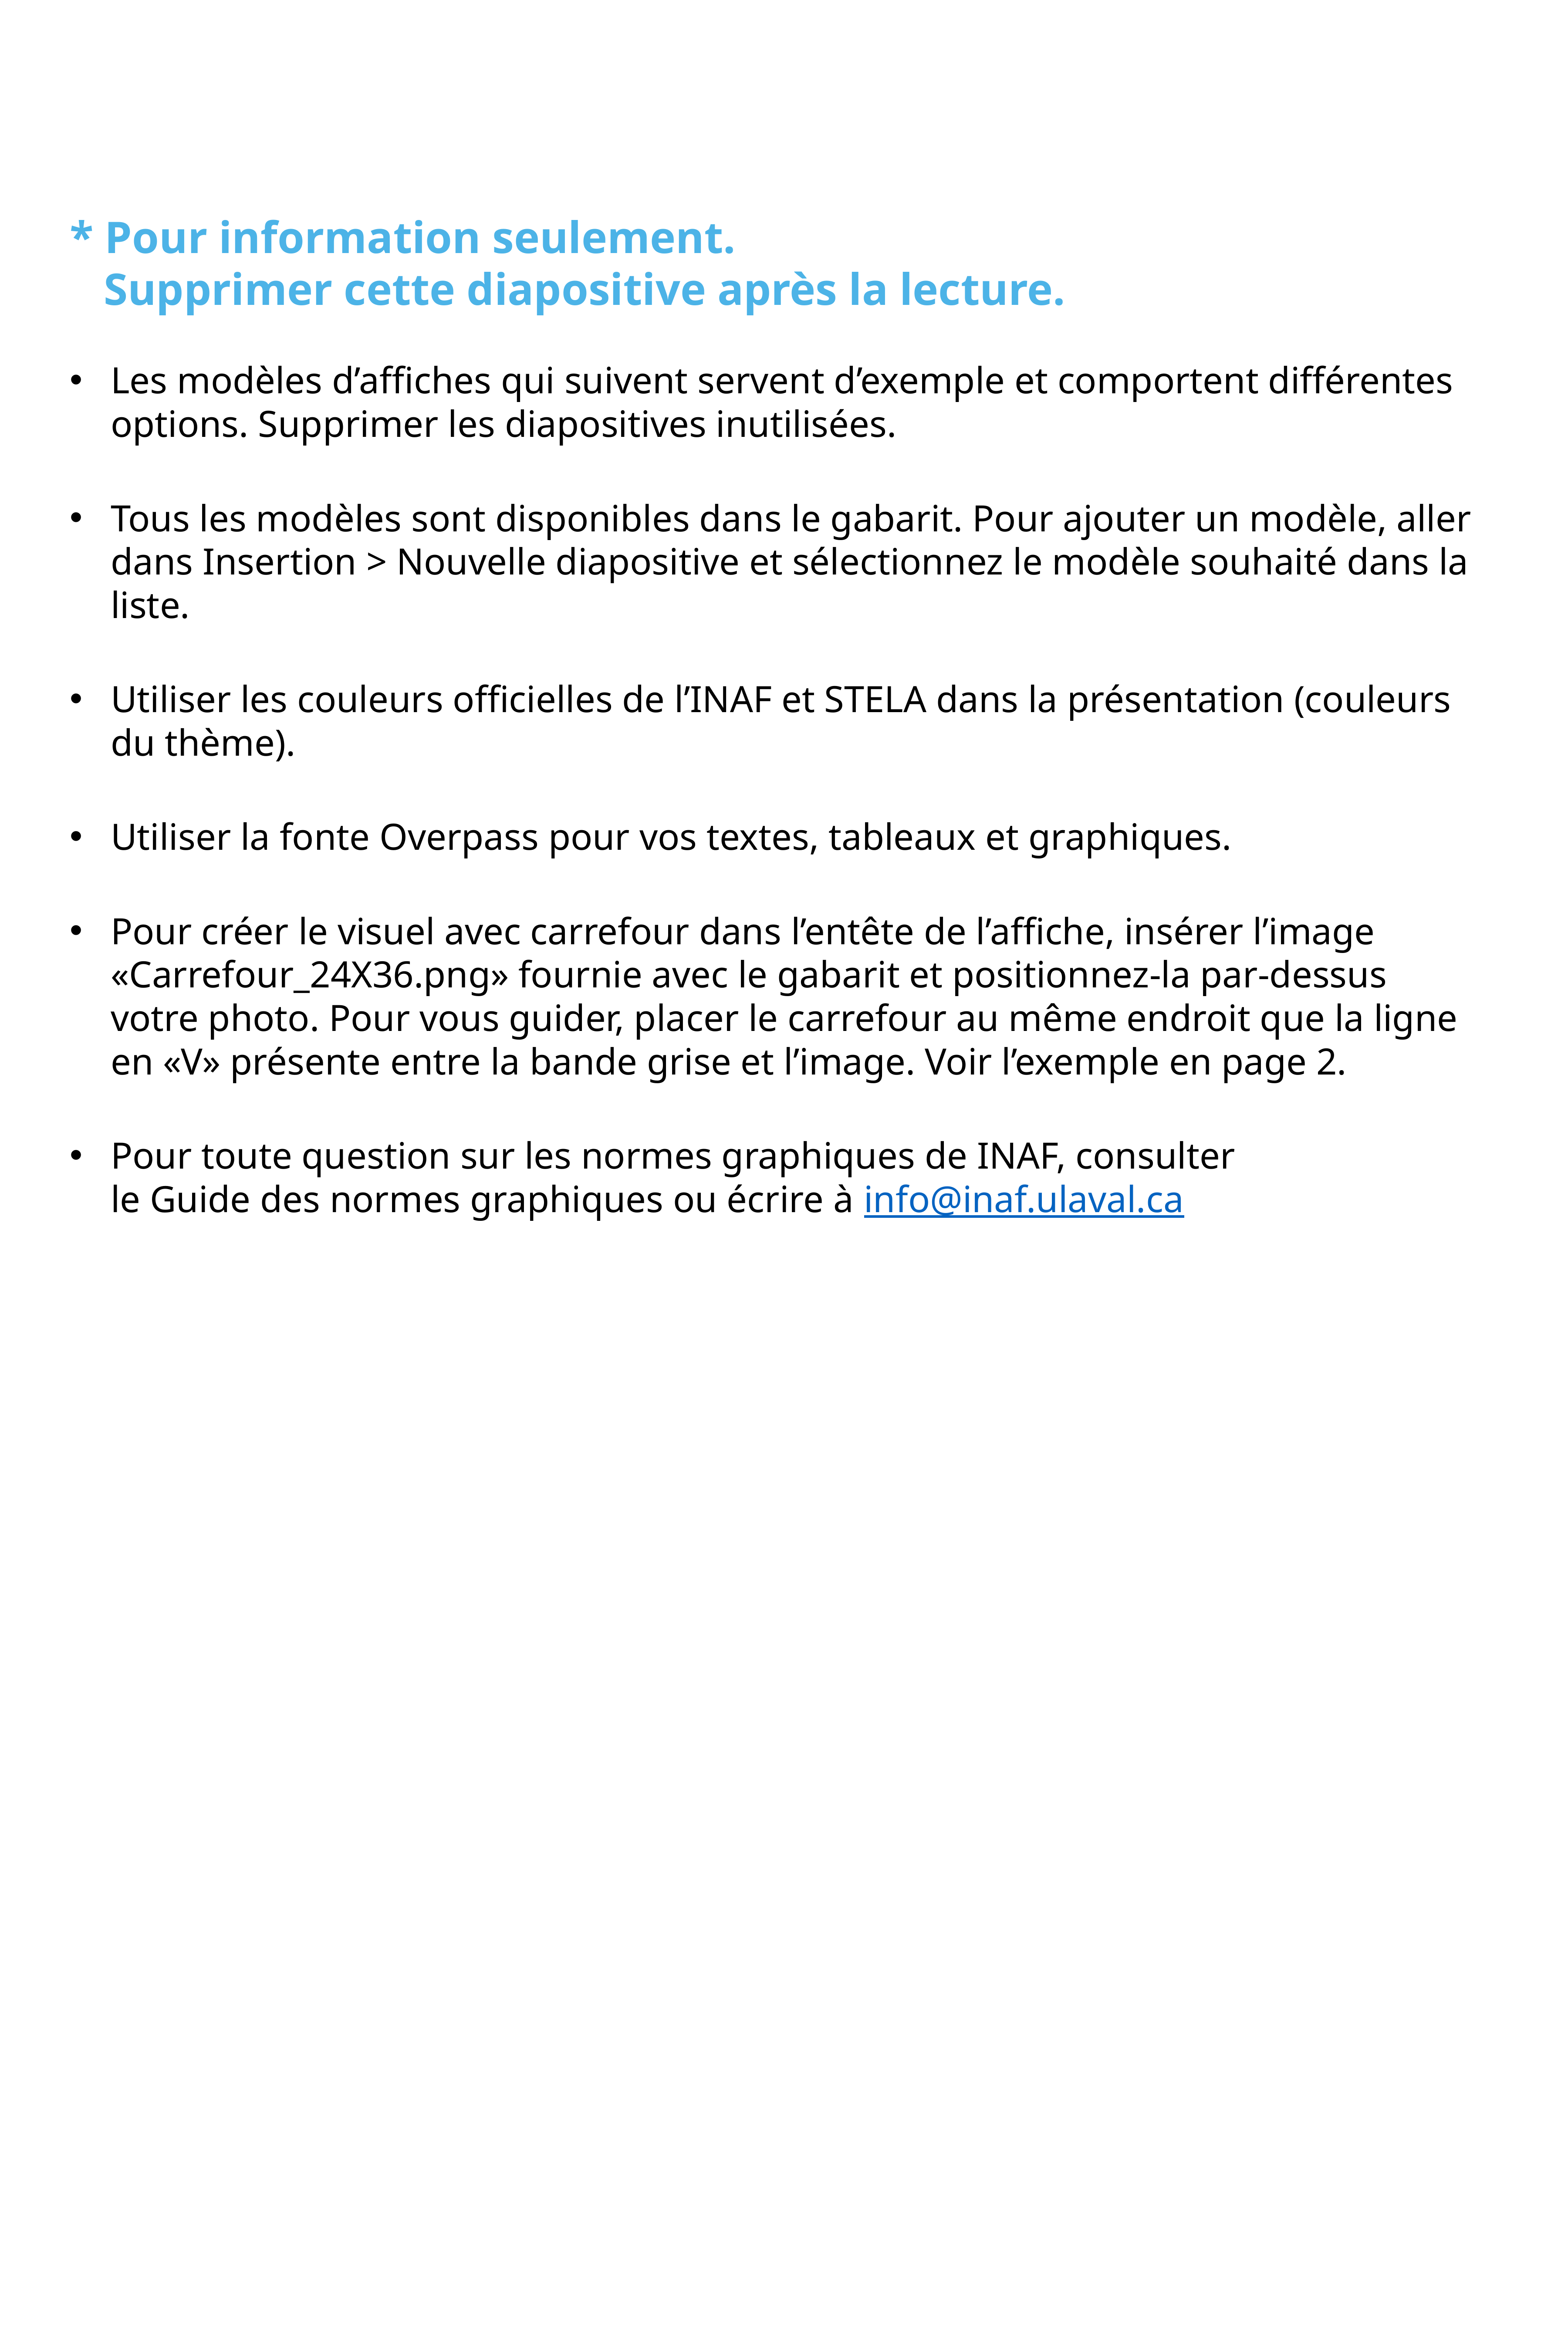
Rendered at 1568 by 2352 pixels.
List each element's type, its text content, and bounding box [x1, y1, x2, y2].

text_box Les modèles d’affiches qui suivent servent d’exemple et comportent différentes options. Supprimer les diapositives inutilisées. Tous les modèles sont disponibles dans le gabarit. Pour ajouter un modèle, aller dans Insertion > Nouvelle diapositive et sélectionnez le modèle souhaité dans la liste. Utiliser les couleurs officielles de l’INAF et STELA dans la présentation (couleurs du thème). Utiliser la fonte Overpass pour vos textes, tableaux et graphiques. Pour créer le visuel avec carrefour dans l’entête de l’affiche, insérer l’image «Carrefour_24X36.png» fournie avec le gabarit et positionnez-la par-dessus votre photo. Pour vous guider, placer le carrefour au même endroit que la ligne en «V» présente entre la bande grise et l’image. Voir l’exemple en page 2. Pour toute question sur les normes graphiques de INAF, consulter le Guide des normes graphiques ou écrire à info@inaf.ulaval.ca [70, 354, 1482, 1276]
text_box * Pour information seulement. Supprimer cette diapositive après la lecture. [70, 206, 1482, 354]
